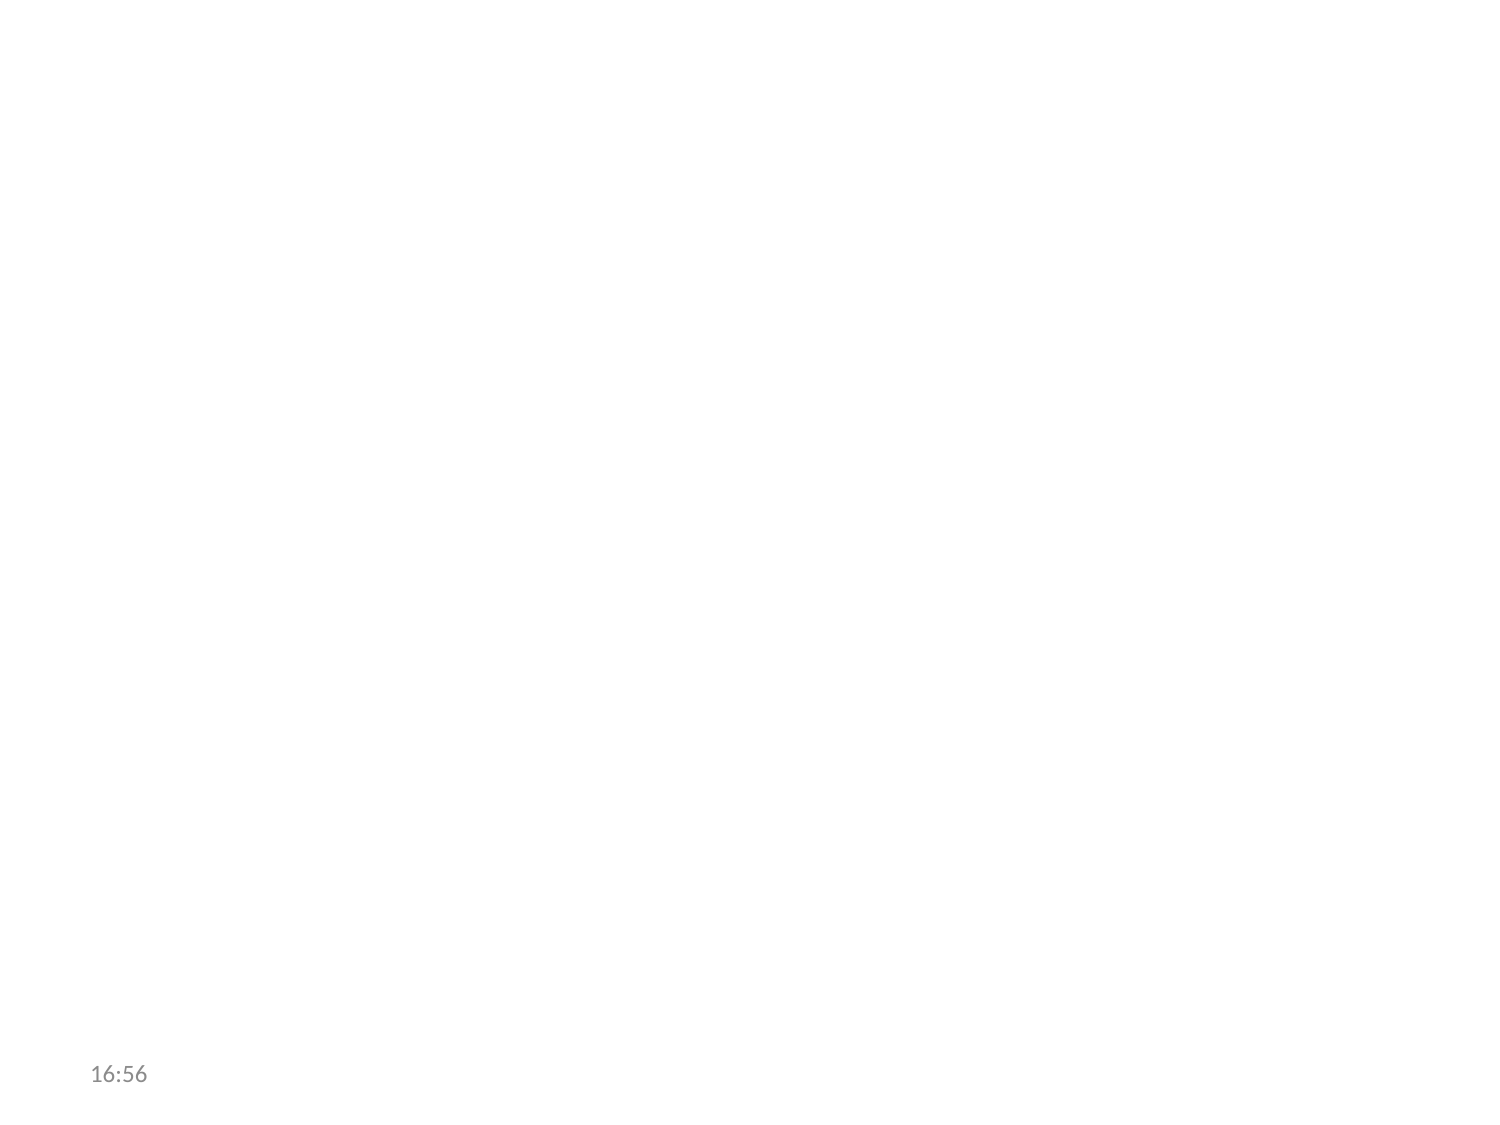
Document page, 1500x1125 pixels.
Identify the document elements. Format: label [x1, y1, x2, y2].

slide_number [75, 1042, 425, 1103]
